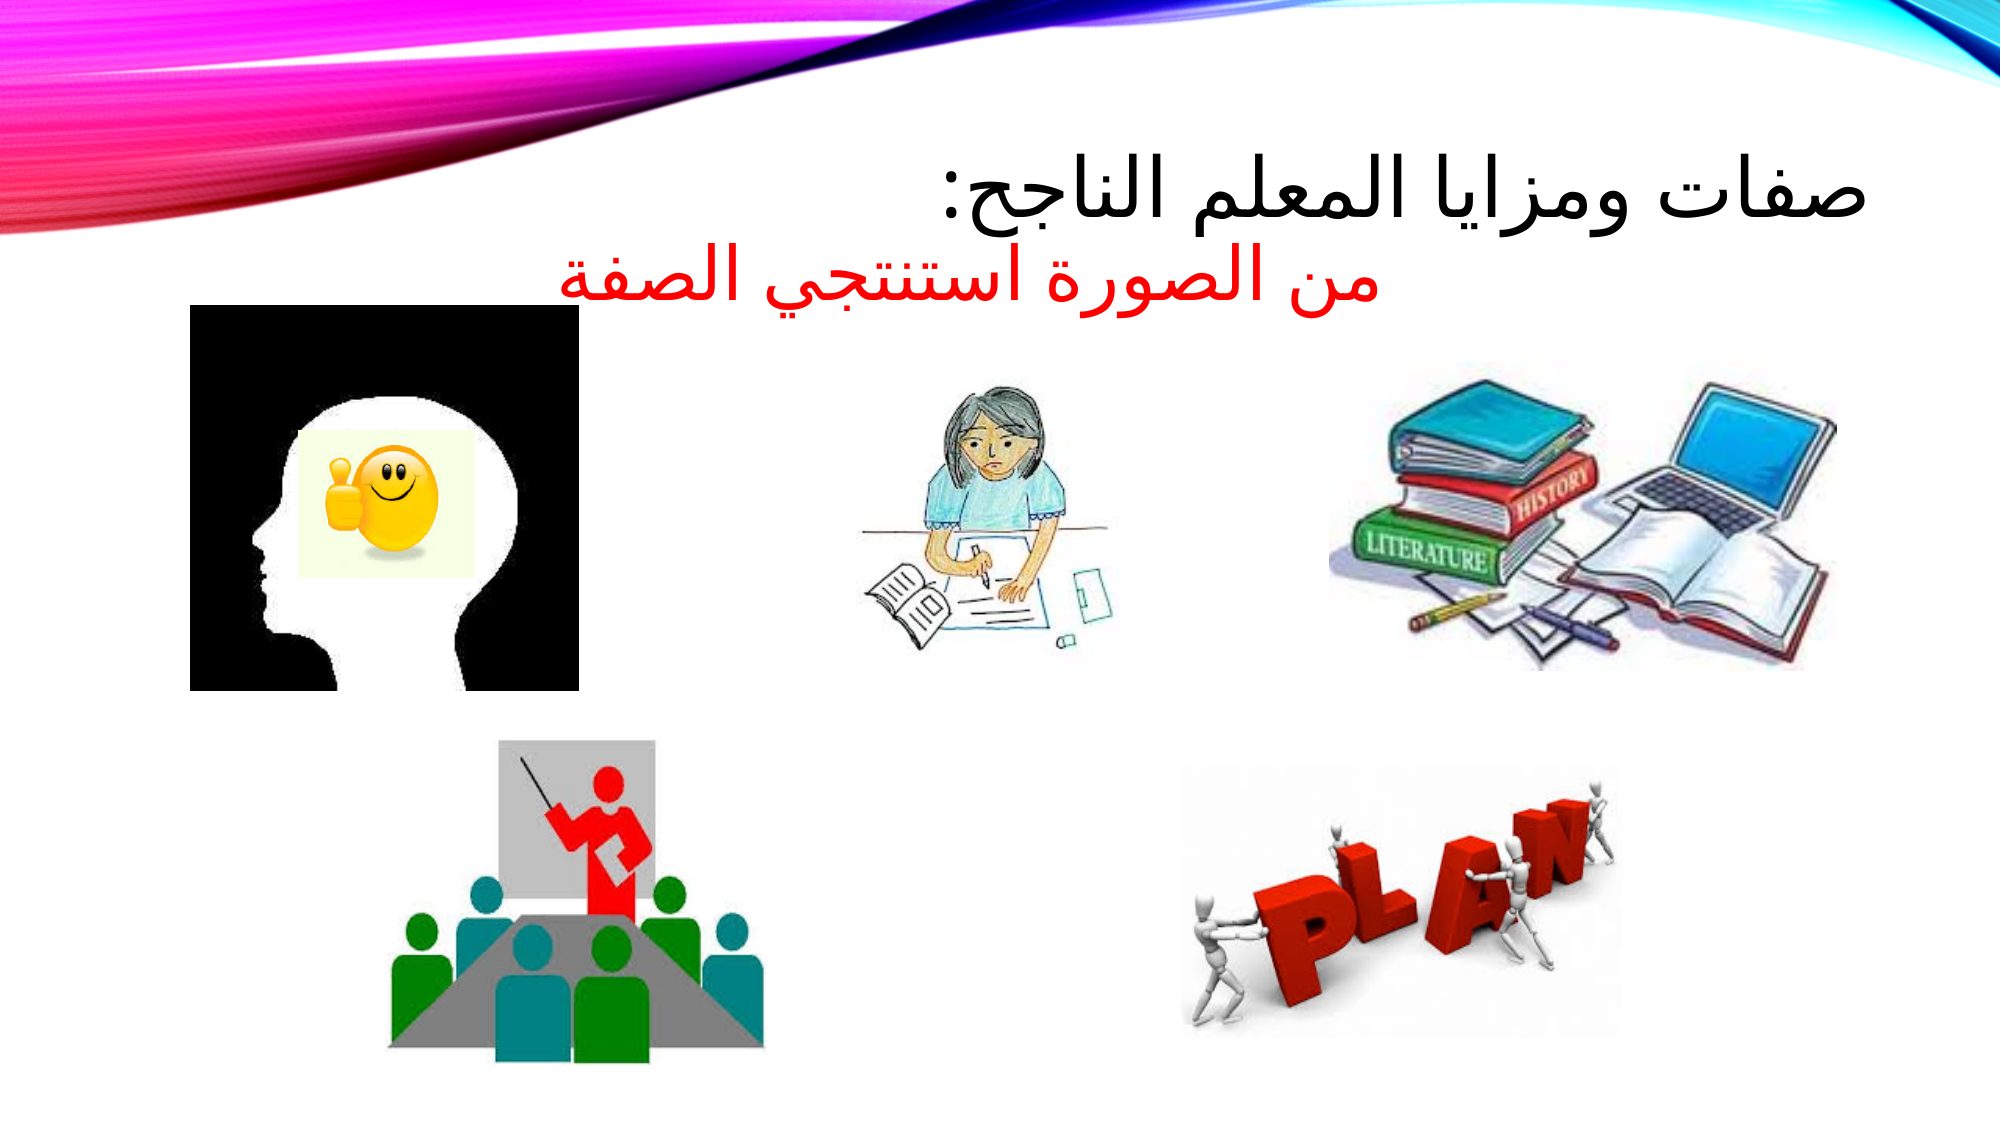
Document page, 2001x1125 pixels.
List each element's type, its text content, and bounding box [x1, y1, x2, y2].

picture [794, 367, 1200, 672]
picture [0, 0, 2000, 237]
picture [1180, 765, 1623, 1039]
picture [190, 304, 579, 692]
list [1329, 322, 1837, 672]
title صفات ومزايا المعلم الناجح: من الصورة استنتجي الصفة [474, 125, 1888, 338]
picture [1910, 0, 2000, 45]
picture [386, 739, 767, 1065]
picture [1890, 0, 2000, 75]
